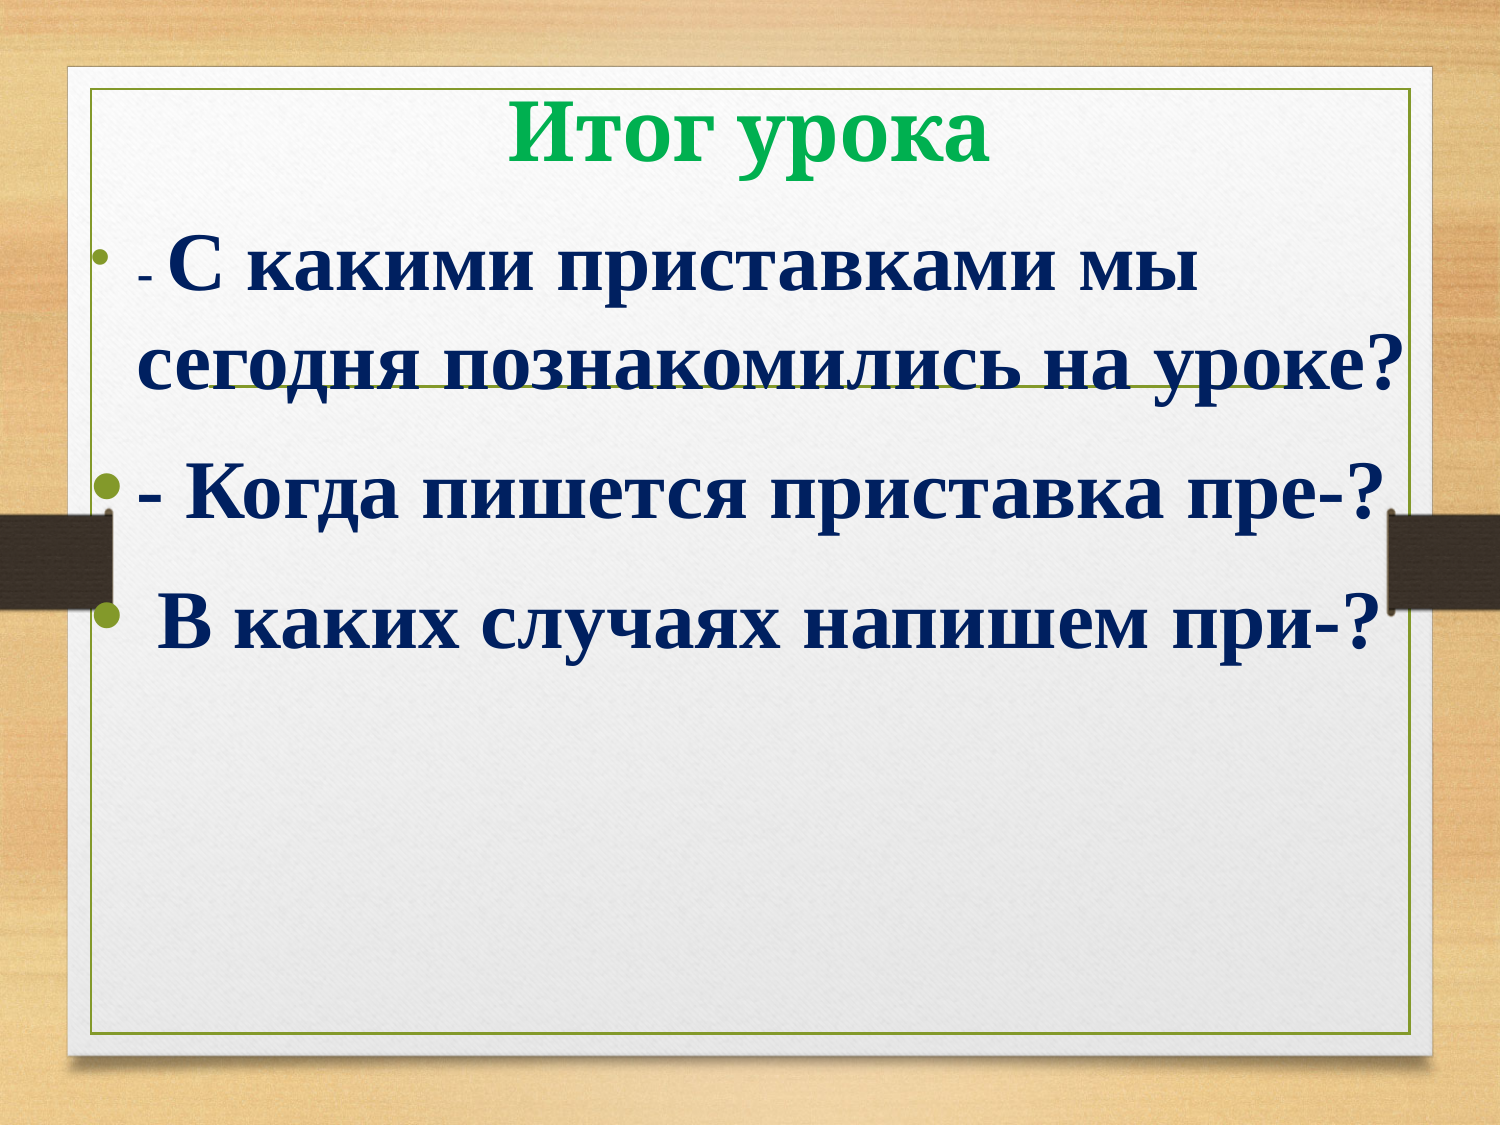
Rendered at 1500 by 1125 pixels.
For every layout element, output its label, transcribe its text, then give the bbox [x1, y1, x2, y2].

title Итог урока [75, 45, 1425, 199]
list - С какими приставками мы сегодня познакомились на уроке? - Когда пишется приставка пре-? В каких случаях напишем при-? [75, 199, 1425, 1005]
picture [0, 0, 1500, 1125]
